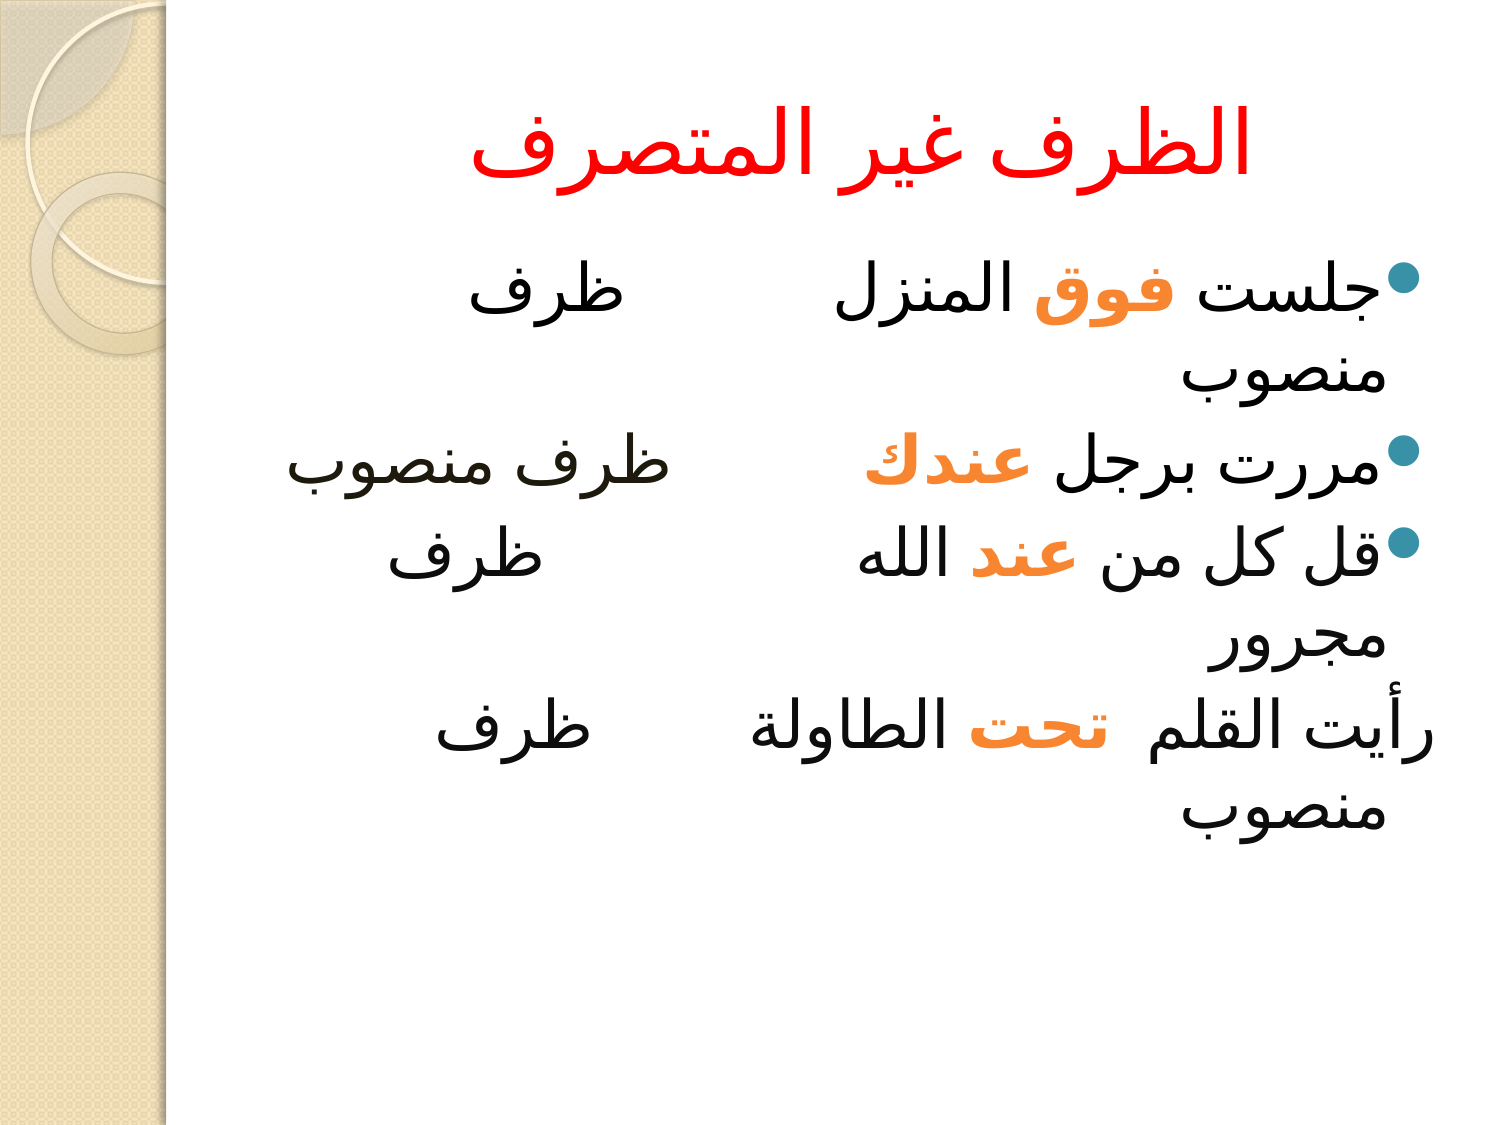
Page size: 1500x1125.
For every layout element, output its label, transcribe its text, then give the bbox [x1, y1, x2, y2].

list جلست فوق المنزل ظرف منصوب مررت برجل عندك ظرف منصوب قل كل من عند الله ظرف مجرور رأيت القلم تحت الطاولة ظرف منصوب [235, 237, 1466, 1025]
title الظرف غير المتصرف [235, 45, 1466, 233]
